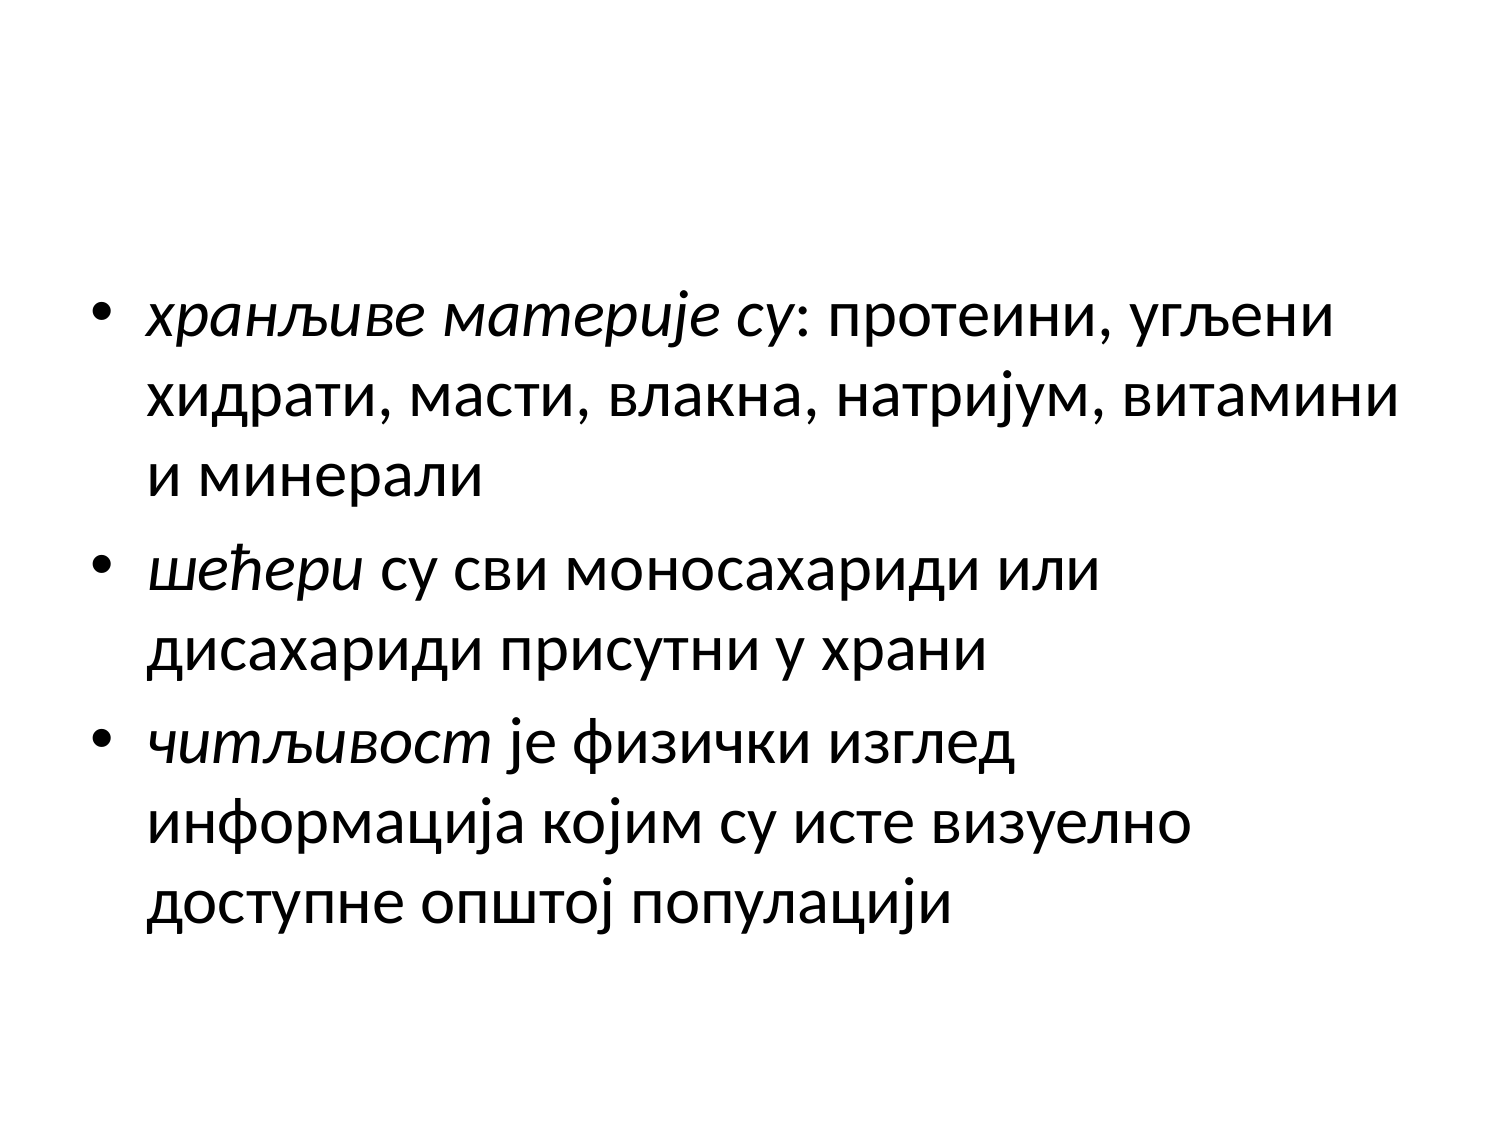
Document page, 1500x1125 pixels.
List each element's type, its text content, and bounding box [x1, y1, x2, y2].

list хрaнљиве материје су: протеини, угљени хидрaти, мaсти, влaкнa, натријум, витaмини и минeрaли шeћeри су сви мoнoсaхaриди или дисaхaриди присутни у хрaни читљивост је физички изглед информација којим су исте визуелно доступне општој популацији [75, 262, 1425, 1005]
